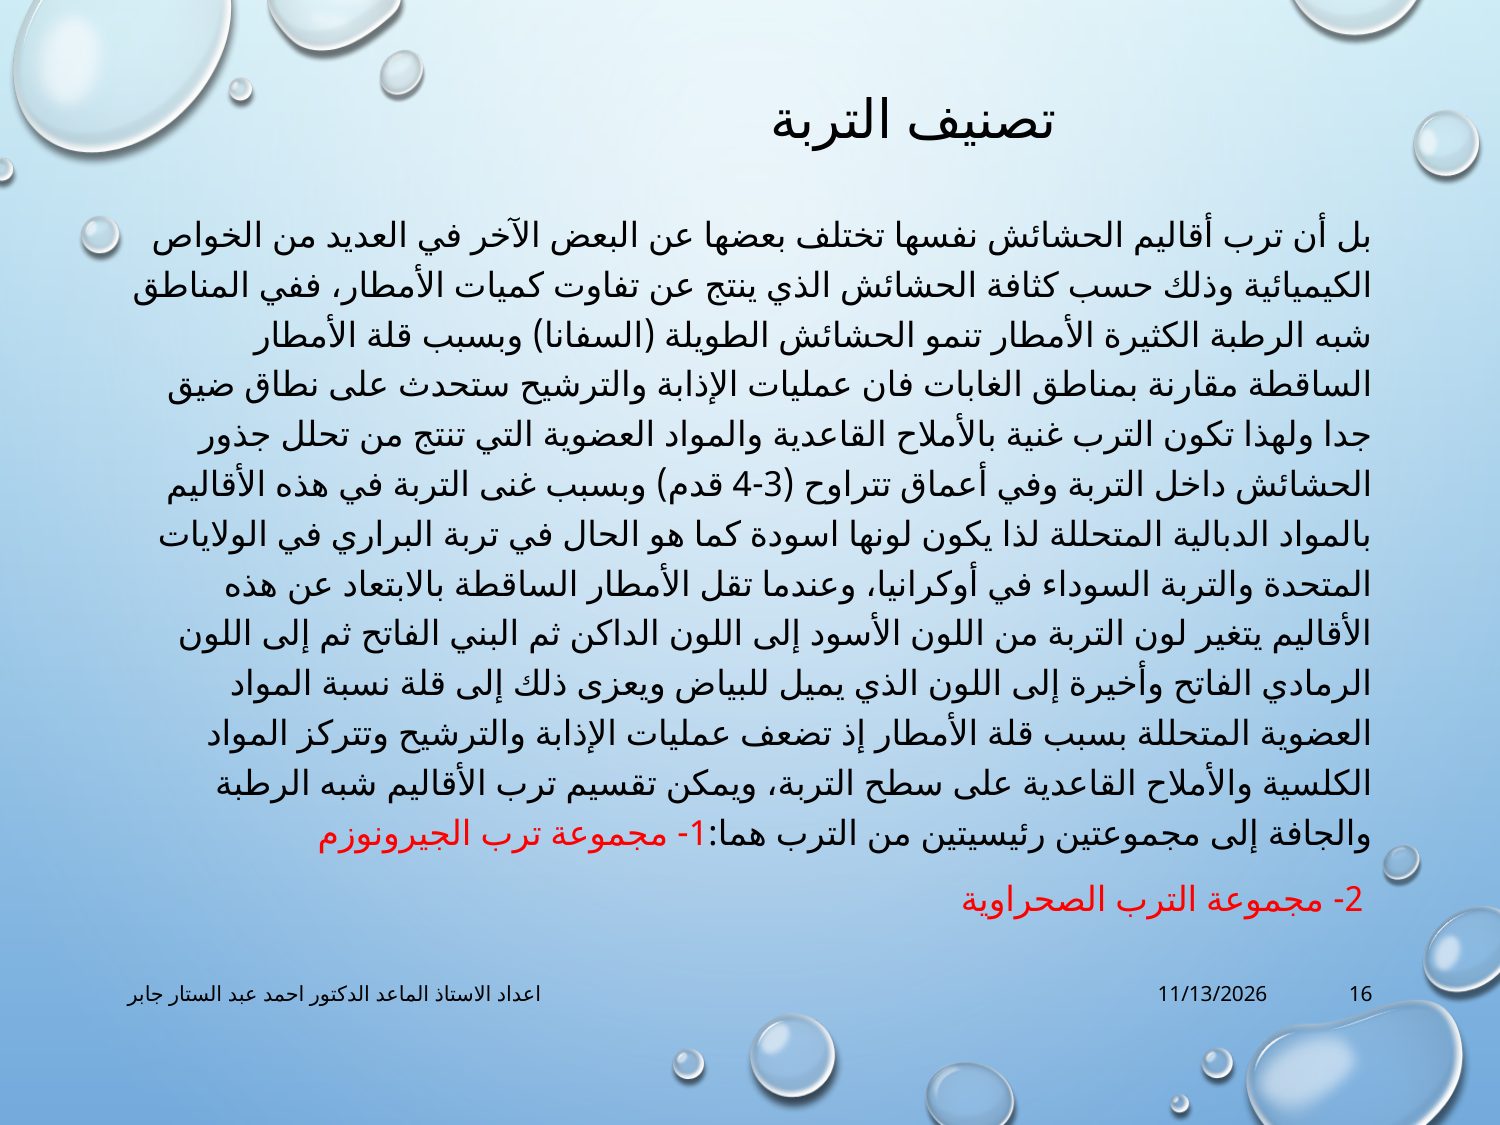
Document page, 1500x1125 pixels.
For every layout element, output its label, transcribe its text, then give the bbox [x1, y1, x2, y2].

picture [0, 0, 1500, 1125]
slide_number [944, 965, 1283, 1025]
footer اعداد الاستاذ الماعد الدكتور احمد عبد الستار جابر [112, 965, 934, 1025]
list بل أن ترب أقاليم الحشائش نفسها تختلف بعضها عن البعض الآخر في العديد من الخواص الكيميائية وذلك حسب كثافة الحشائش الذي ينتج عن تفاوت كميات الأمطار، ففي المناطق شبه الرطبة الكثيرة الأمطار تنمو الحشائش الطويلة (السفانا) وبسبب قلة الأمطار الساقطة مقارنة بمناطق الغابات فان عمليات الإذابة والترشيح ستحدث على نطاق ضيق جدا ولهذا تكون الترب غنية بالأملاح القاعدية والمواد العضوية التي تنتج من تحلل جذور الحشائش داخل التربة وفي أعماق تتراوح (3-4 قدم) وبسبب غنى التربة في هذه الأقاليم بالمواد الدبالية المتحللة لذا يكون لونها اسودة كما هو الحال في تربة البراري في الولايات المتحدة والتربة السوداء في أوكرانيا، وعندما تقل الأمطار الساقطة بالابتعاد عن هذه الأقاليم يتغير لون التربة من اللون الأسود إلى اللون الداكن ثم البني الفاتح ثم إلى اللون الرمادي الفاتح وأخيرة إلى اللون الذي يميل للبياض ويعزى ذلك إلى قلة نسبة المواد العضوية المتحللة بسبب قلة الأمطار إذ تضعف عمليات الإذابة والترشيح وتتركز المواد الكلسية والأملاح القاعدية على سطح التربة، ويمكن تقسيم ترب الأقاليم شبه الرطبة والجافة إلى مجموعتين رئيسيتين من الترب هما:1- مجموعة ترب الجيرونوزم 2- مجموعة الترب الصحراوية [112, 197, 1388, 966]
title تصنيف التربة [728, 84, 1099, 159]
slide_number 16 [1293, 965, 1388, 1025]
